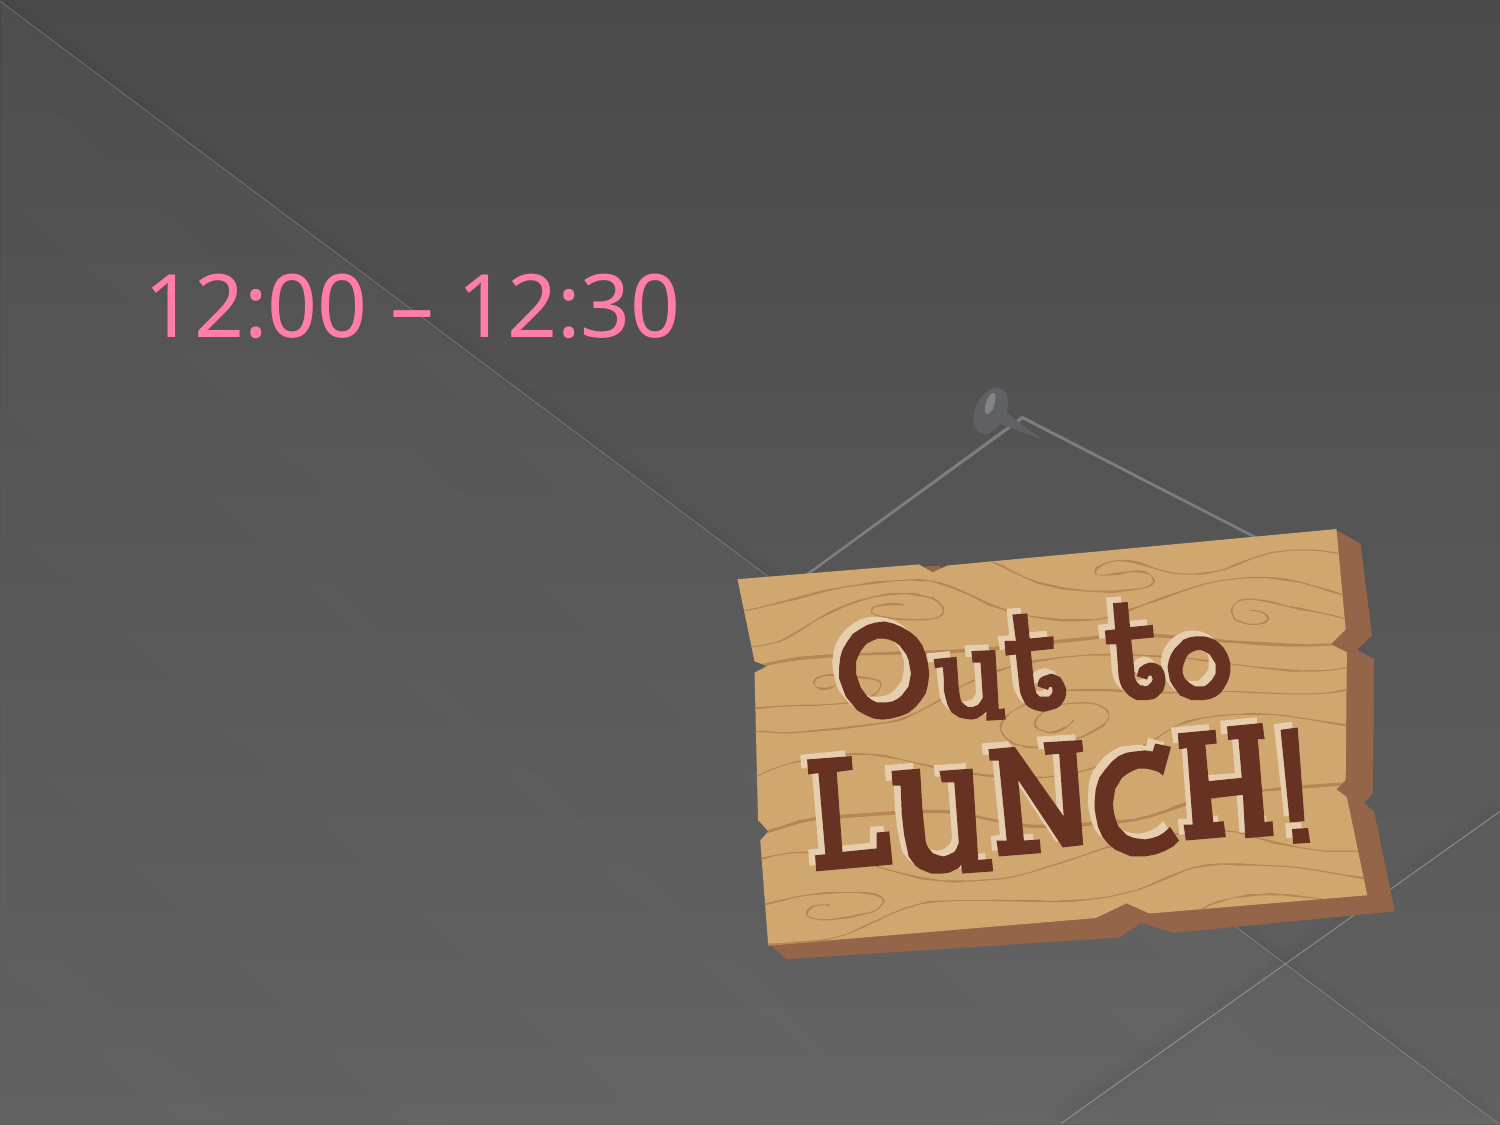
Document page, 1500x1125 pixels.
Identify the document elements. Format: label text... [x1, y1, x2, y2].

title 12:00 – 12:30 [50, 187, 738, 417]
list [737, 387, 1395, 960]
